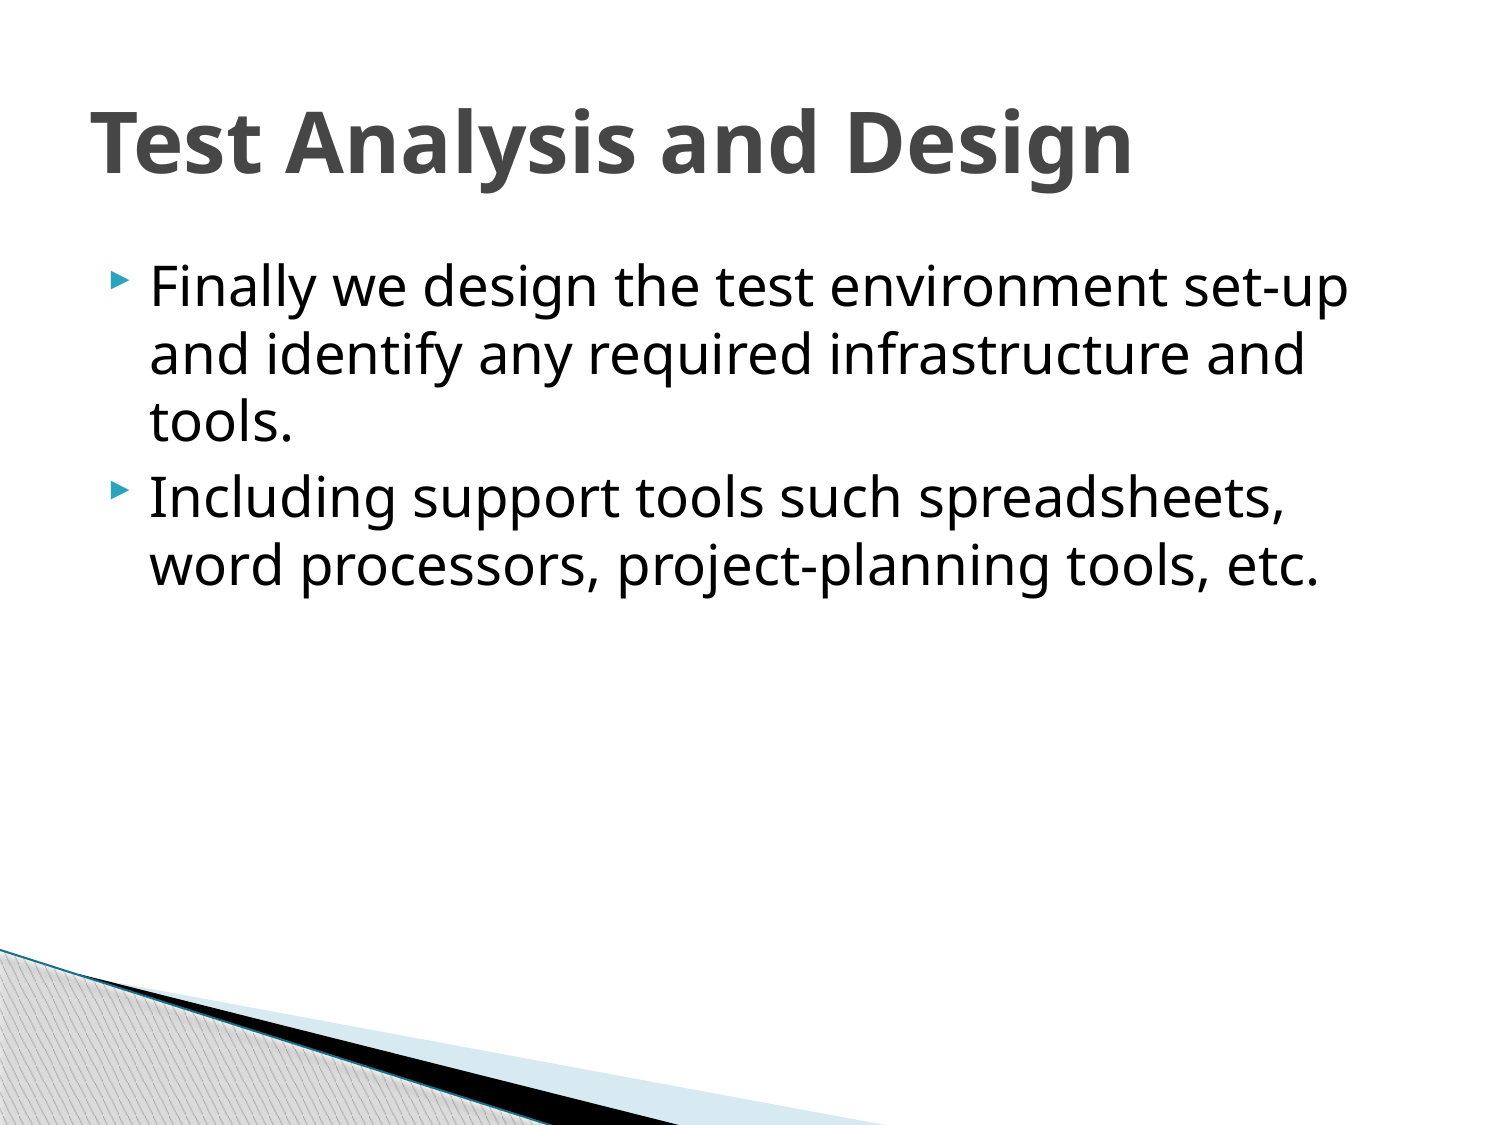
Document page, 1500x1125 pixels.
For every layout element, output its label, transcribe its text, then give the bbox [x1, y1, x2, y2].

title Test Analysis and Design [75, 45, 1425, 233]
list Finally we design the test environment set-up and identify any required infrastructure and tools. Including support tools such spreadsheets, word processors, project-planning tools, etc. [75, 243, 1388, 1047]
